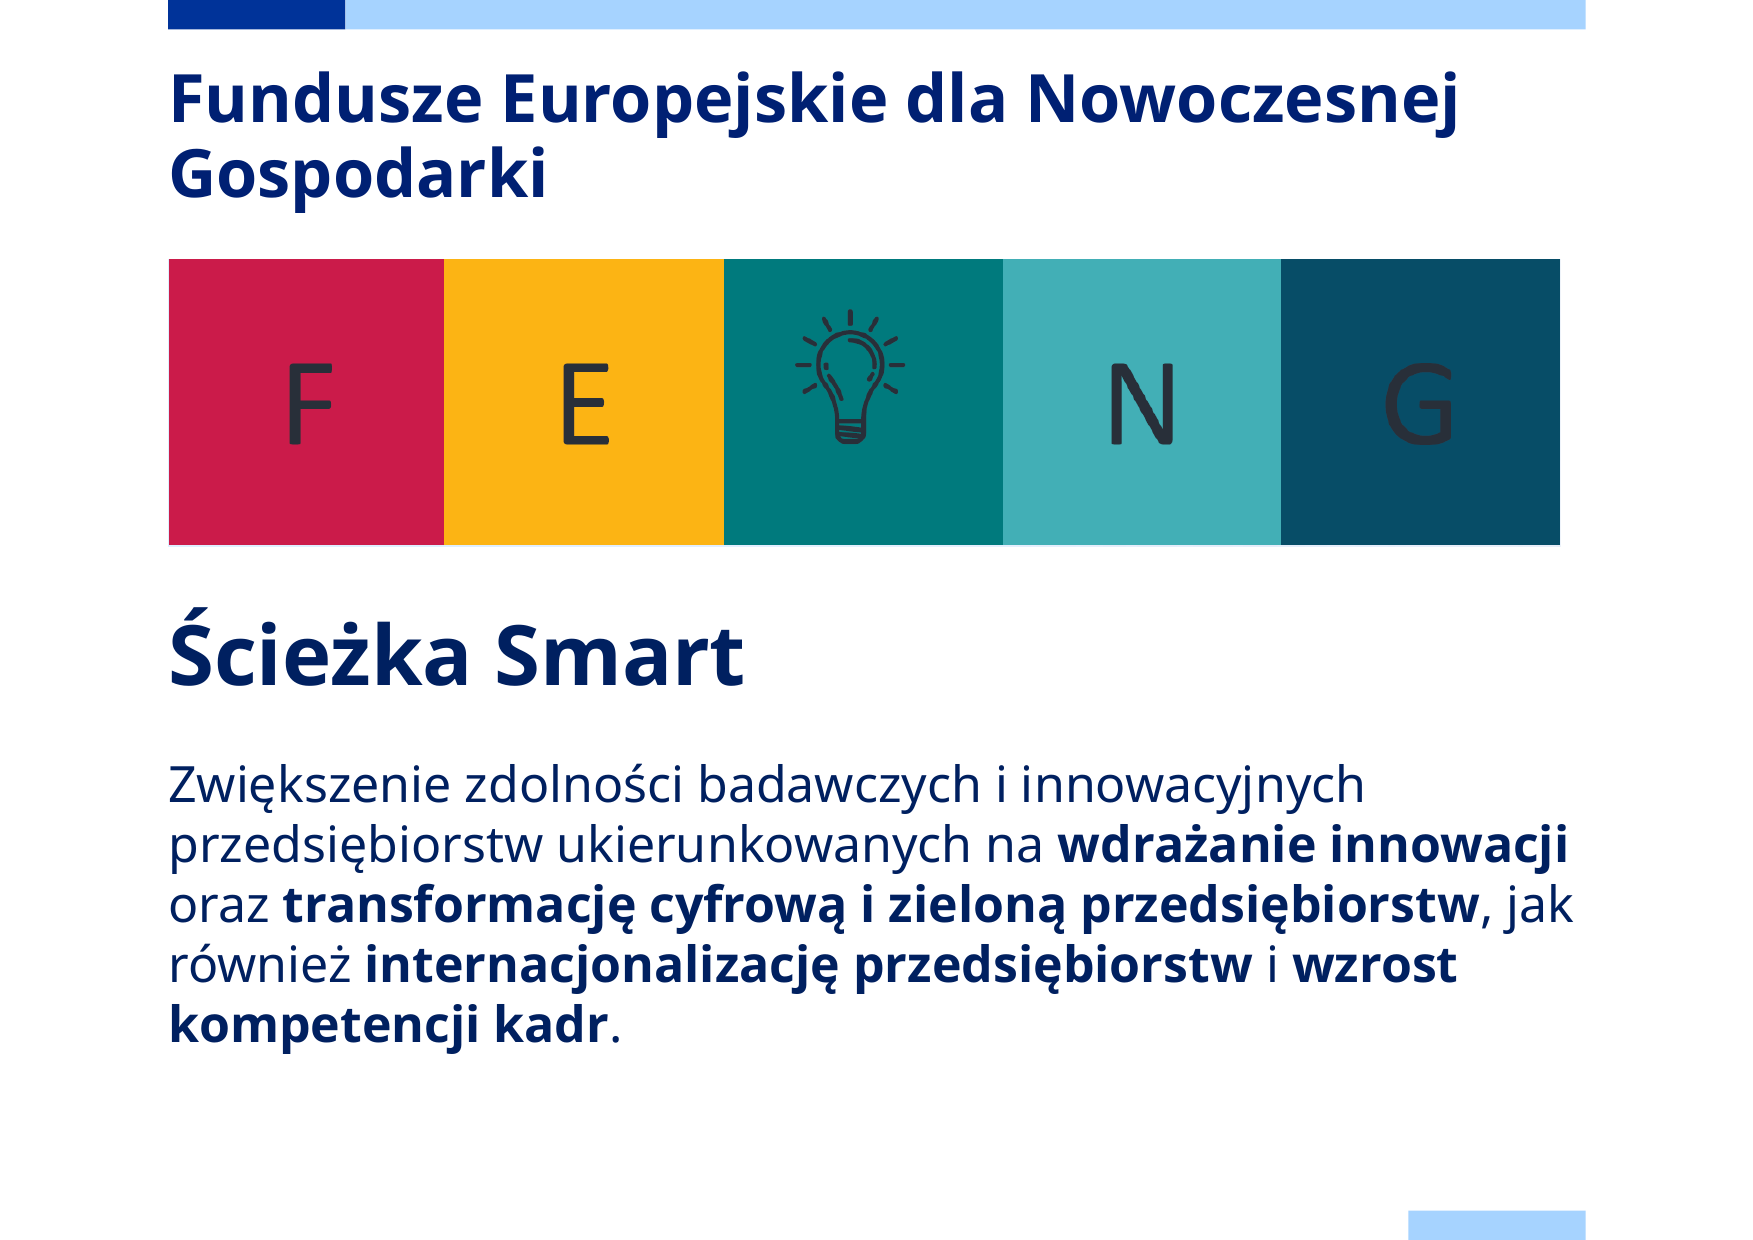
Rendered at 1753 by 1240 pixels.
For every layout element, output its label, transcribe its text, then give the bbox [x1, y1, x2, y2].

title Fundusze Europejskie dla Nowoczesnej Gospodarki [167, 60, 1661, 239]
list Ścieżka Smart Zwiększenie zdolności badawczych i innowacyjnych przedsiębiorstw ukierunkowanych na wdrażanie innowacji oraz transformację cyfrową i zieloną przedsiębiorstw, jak również internacjonalizację przedsiębiorstw i wzrost kompetencji kadr. [167, 601, 1661, 953]
picture [167, 258, 1561, 548]
picture [1386, 364, 1451, 444]
